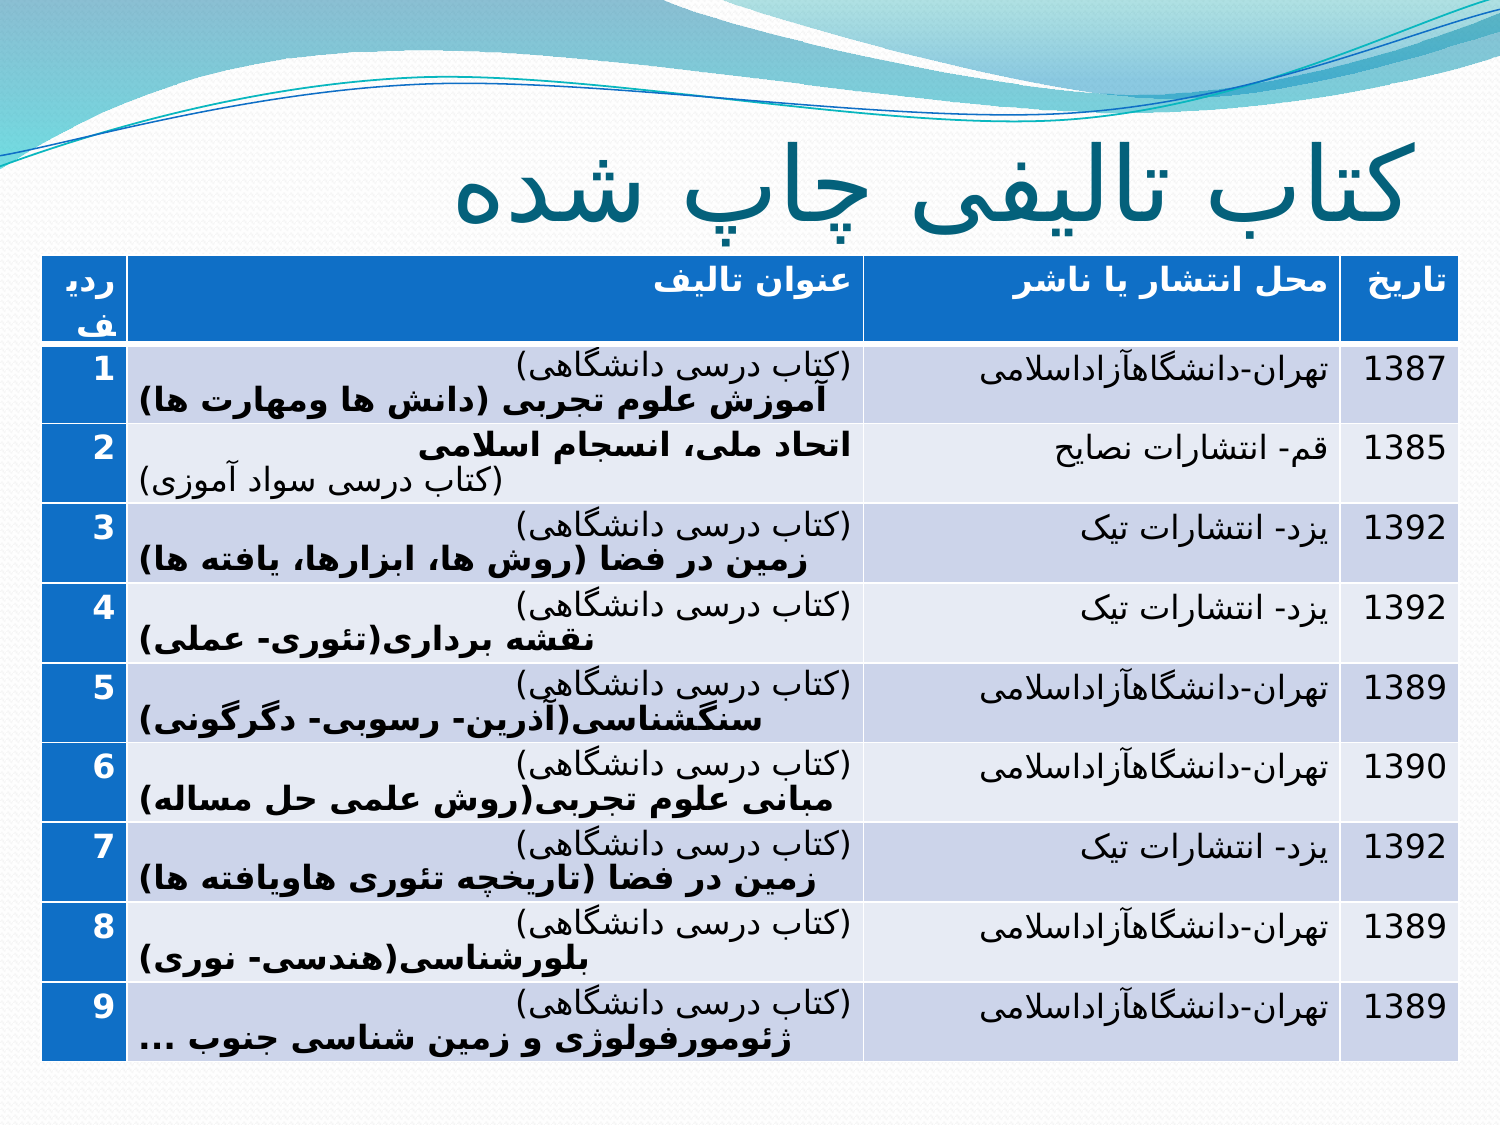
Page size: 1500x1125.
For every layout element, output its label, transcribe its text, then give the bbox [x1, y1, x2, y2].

table_header تاریخ [1341, 256, 1458, 341]
table_cell 7 [42, 823, 126, 901]
table_cell یزد- انتشارات تیک [864, 823, 1339, 901]
table_cell 1392 [1341, 504, 1458, 582]
table_cell 1 [42, 347, 126, 423]
table_cell قم- انتشارات نصایح [864, 424, 1339, 502]
table_cell (کتاب درسی دانشگاهی) مبانی علوم تجربی(روش علمی حل مساله) [128, 743, 863, 821]
table_cell تهران-دانشگاه­آزاداسلامی [864, 664, 1339, 742]
table_cell 1385 [1341, 424, 1458, 502]
table_cell (کتاب درسی دانشگاهی) زمین در فضا (روش ها، ابزارها، یافته ها) [128, 504, 863, 582]
table_cell 1389 [1341, 903, 1458, 981]
table_header ردیف [42, 256, 126, 341]
table_cell 1392 [1341, 584, 1458, 662]
table_cell 3 [42, 504, 126, 582]
table_cell 6 [42, 743, 126, 821]
table_cell (کتاب درسی دانشگاهی) ژئومورفولوژی و زمین شناسی جنوب ... [128, 983, 863, 1061]
table_cell تهران-دانشگاه­آزاداسلامی [864, 903, 1339, 981]
table_cell تهران-دانشگاه­آزاداسلامی [864, 983, 1339, 1061]
table_cell 8 [42, 903, 126, 981]
table_cell (کتاب درسی دانشگاهی) زمین در فضا (تاریخچه تئوری هاویافته ها) [128, 823, 863, 901]
table_cell 9 [42, 983, 126, 1061]
table_cell 2 [42, 424, 126, 502]
table_cell اتحاد ملی، انسجام اسلامی (کتاب درسی سواد آموزی) [128, 424, 863, 502]
table_cell یزد- انتشارات تیک [864, 584, 1339, 662]
title کتاب تالیفی چاپ شده [100, 54, 1451, 243]
table_cell 1389 [1341, 664, 1458, 742]
table_cell 5 [42, 664, 126, 742]
table_cell 4 [42, 584, 126, 662]
table_cell (کتاب درسی دانشگاهی) آموزش علوم تجربی (دانش ها ومهارت ها) [128, 347, 863, 423]
table_cell 1392 [1341, 823, 1458, 901]
table_cell تهران-دانشگاه­آزاداسلامی [864, 743, 1339, 821]
table_cell 1387 [1341, 347, 1458, 423]
table_cell 1390 [1341, 743, 1458, 821]
table_cell یزد- انتشارات تیک [864, 504, 1339, 582]
table_cell (کتاب درسی دانشگاهی) نقشه برداری(تئوری- عملی) [128, 584, 863, 662]
table_cell 1389 [1341, 983, 1458, 1061]
table_cell (کتاب درسی دانشگاهی) سنگ­شناسی(آذرین- رسوبی- دگرگونی) [128, 664, 863, 742]
table_cell تهران-دانشگاه­آزاداسلامی­ [864, 347, 1339, 423]
table_header محل انتشار یا ناشر [864, 256, 1339, 341]
table_cell (کتاب درسی دانشگاهی) بلورشناسی(هندسی- نوری) [128, 903, 863, 981]
table_header عنوان تالیف [128, 256, 863, 341]
